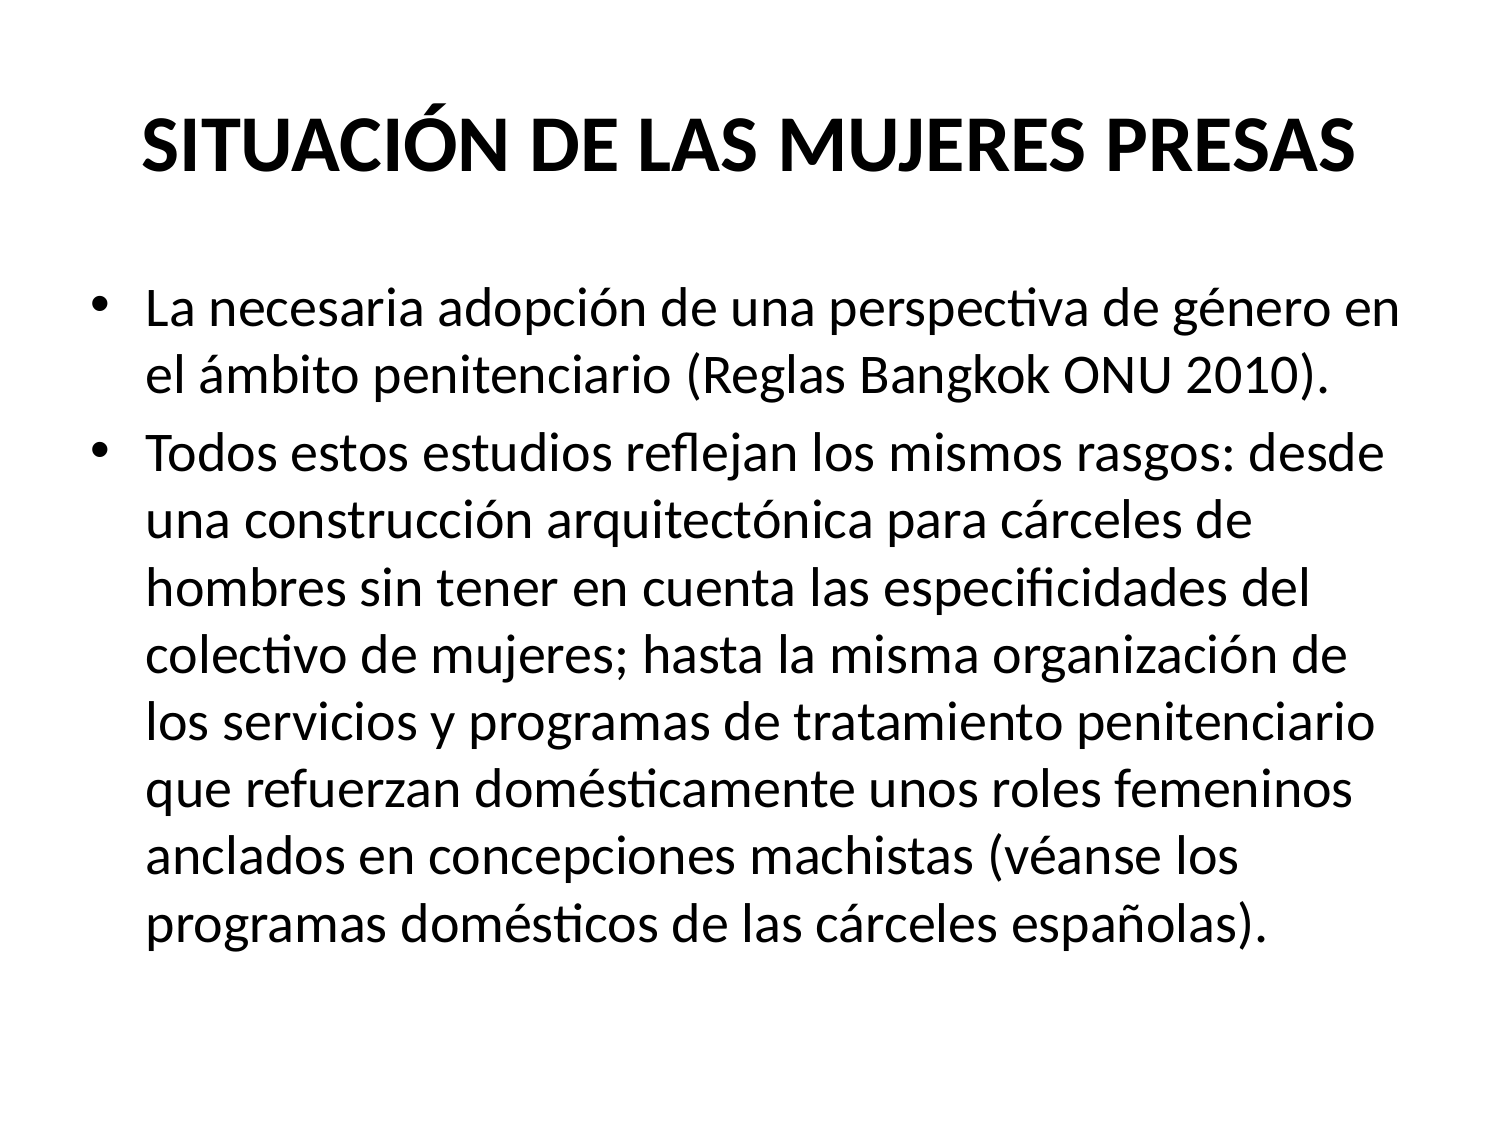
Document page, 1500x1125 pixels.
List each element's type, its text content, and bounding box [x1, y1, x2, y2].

title SITUACIÓN DE LAS MUJERES PRESAS [75, 45, 1425, 233]
list La necesaria adopción de una perspectiva de género en el ámbito penitenciario (Reglas Bangkok ONU 2010). Todos estos estudios reflejan los mismos rasgos: desde una construcción arquitectónica para cárceles de hombres sin tener en cuenta las especificidades del colectivo de mujeres; hasta la misma organización de los servicios y programas de tratamiento penitenciario que refuerzan domésticamente unos roles femeninos anclados en concepciones machistas (véanse los programas domésticos de las cárceles españolas). [75, 262, 1425, 1005]
